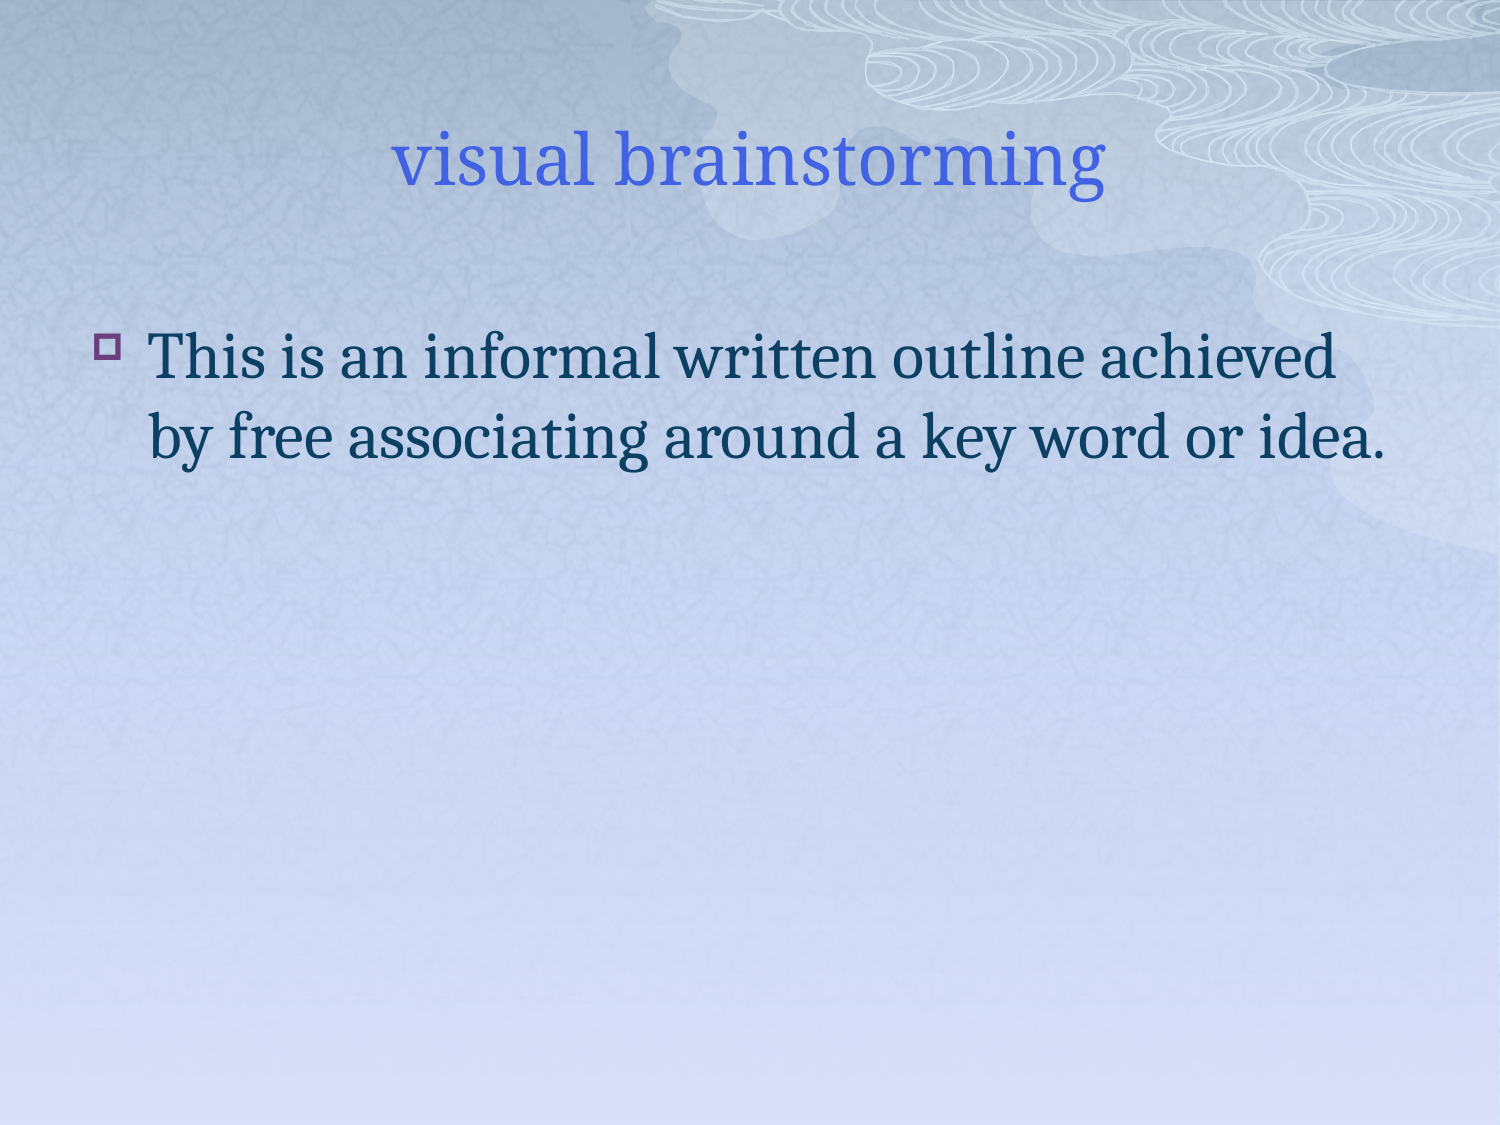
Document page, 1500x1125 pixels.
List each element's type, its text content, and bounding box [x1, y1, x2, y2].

title visual brainstorming [75, 105, 1425, 293]
list This is an informal written outline achieved by free associating around a key word or idea. [76, 304, 1430, 1032]
